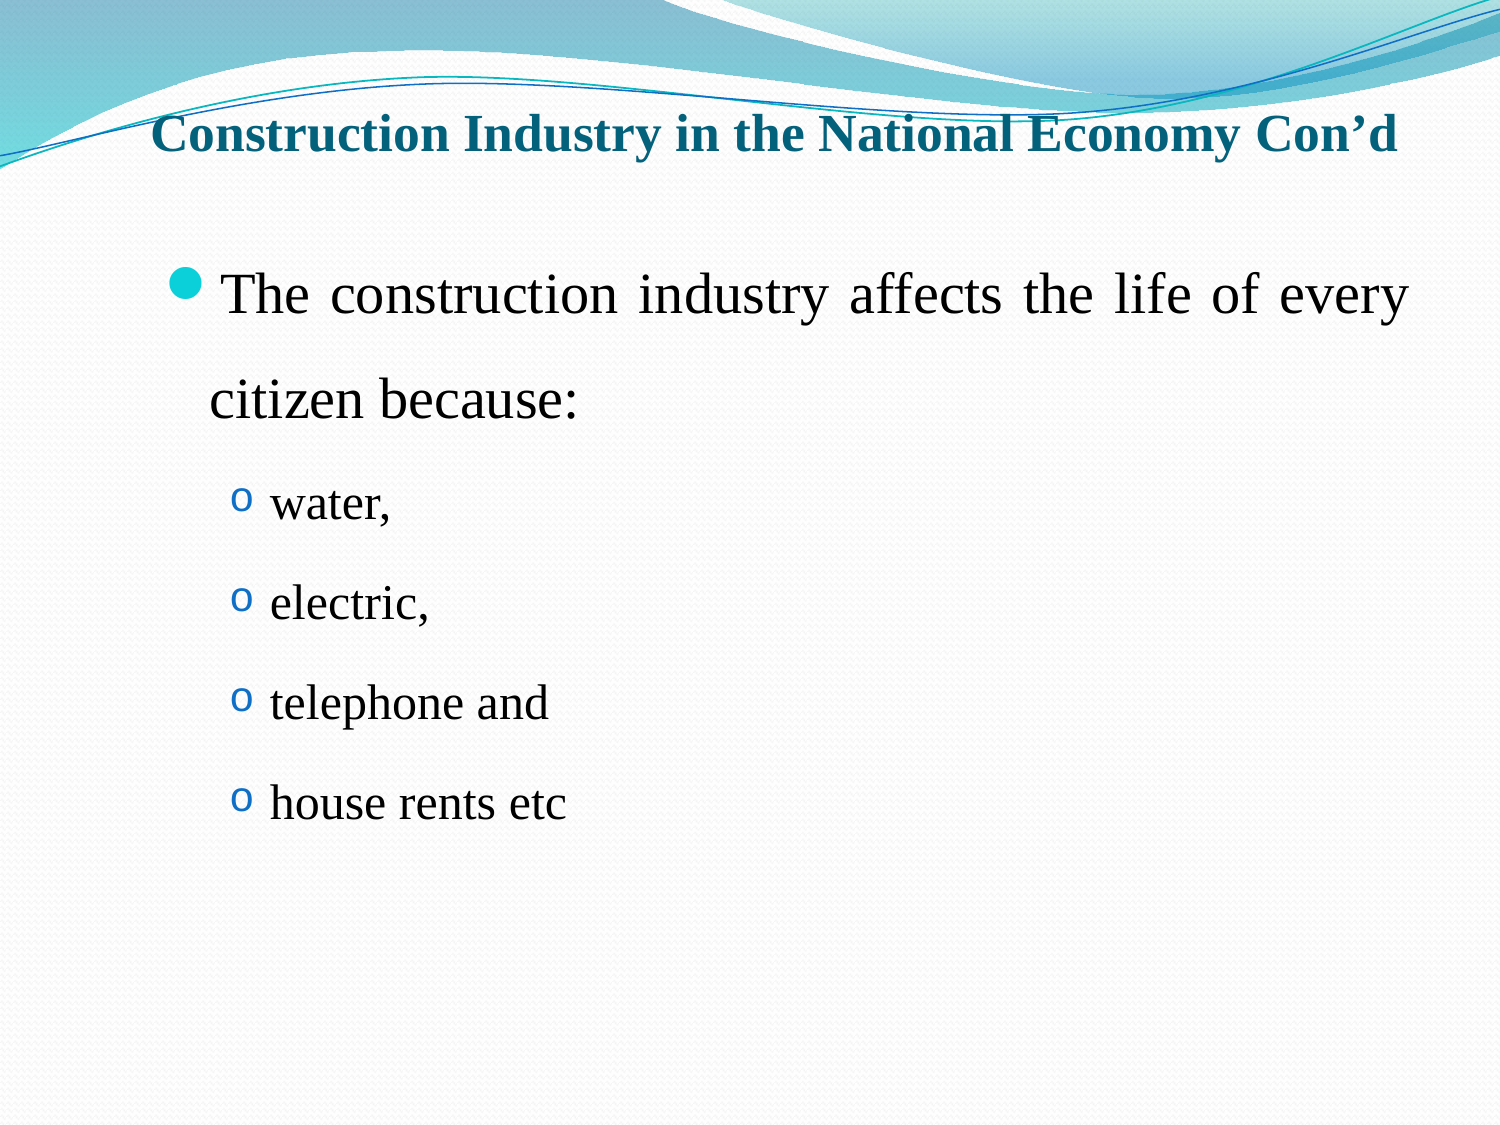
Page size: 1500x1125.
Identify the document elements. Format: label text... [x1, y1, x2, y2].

title Construction Industry in the National Economy Con’d [150, 87, 1425, 163]
list The construction industry affects the life of every citizen because: water, electric, telephone and house rents etc [150, 212, 1425, 1050]
